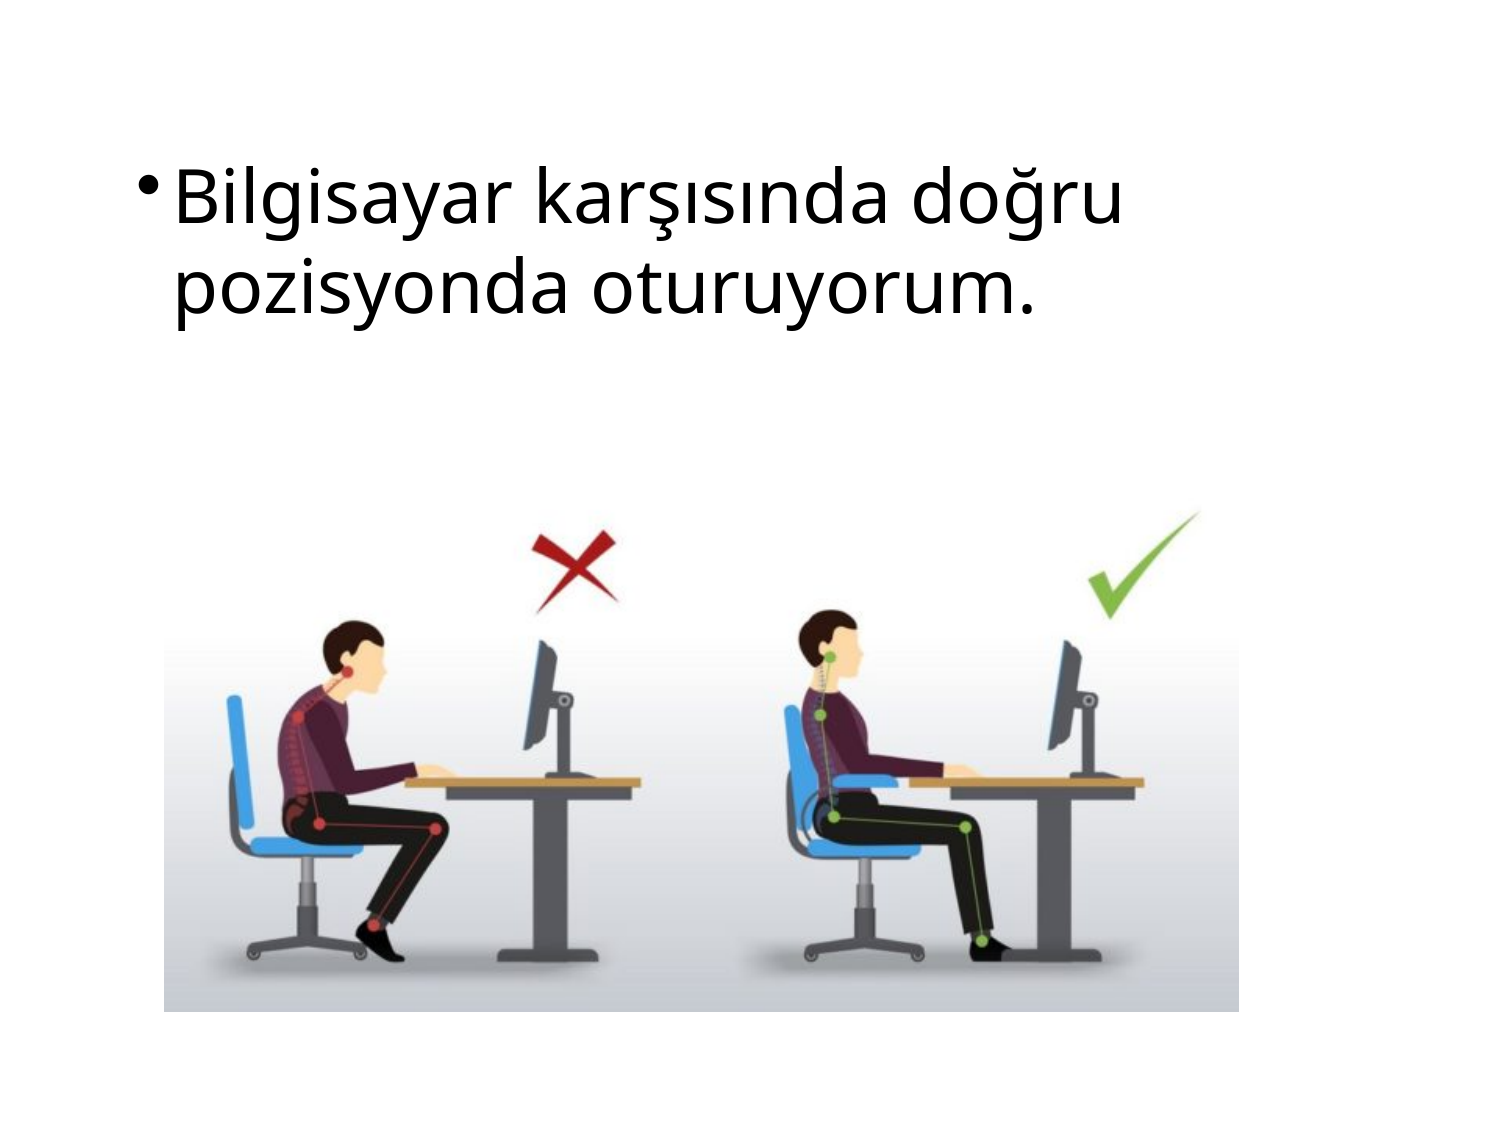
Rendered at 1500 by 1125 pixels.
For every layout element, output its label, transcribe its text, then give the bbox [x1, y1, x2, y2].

text_box Bilgisayar karşısında doğru pozisyonda oturuyorum. [82, 141, 1395, 337]
picture [163, 386, 1240, 1012]
